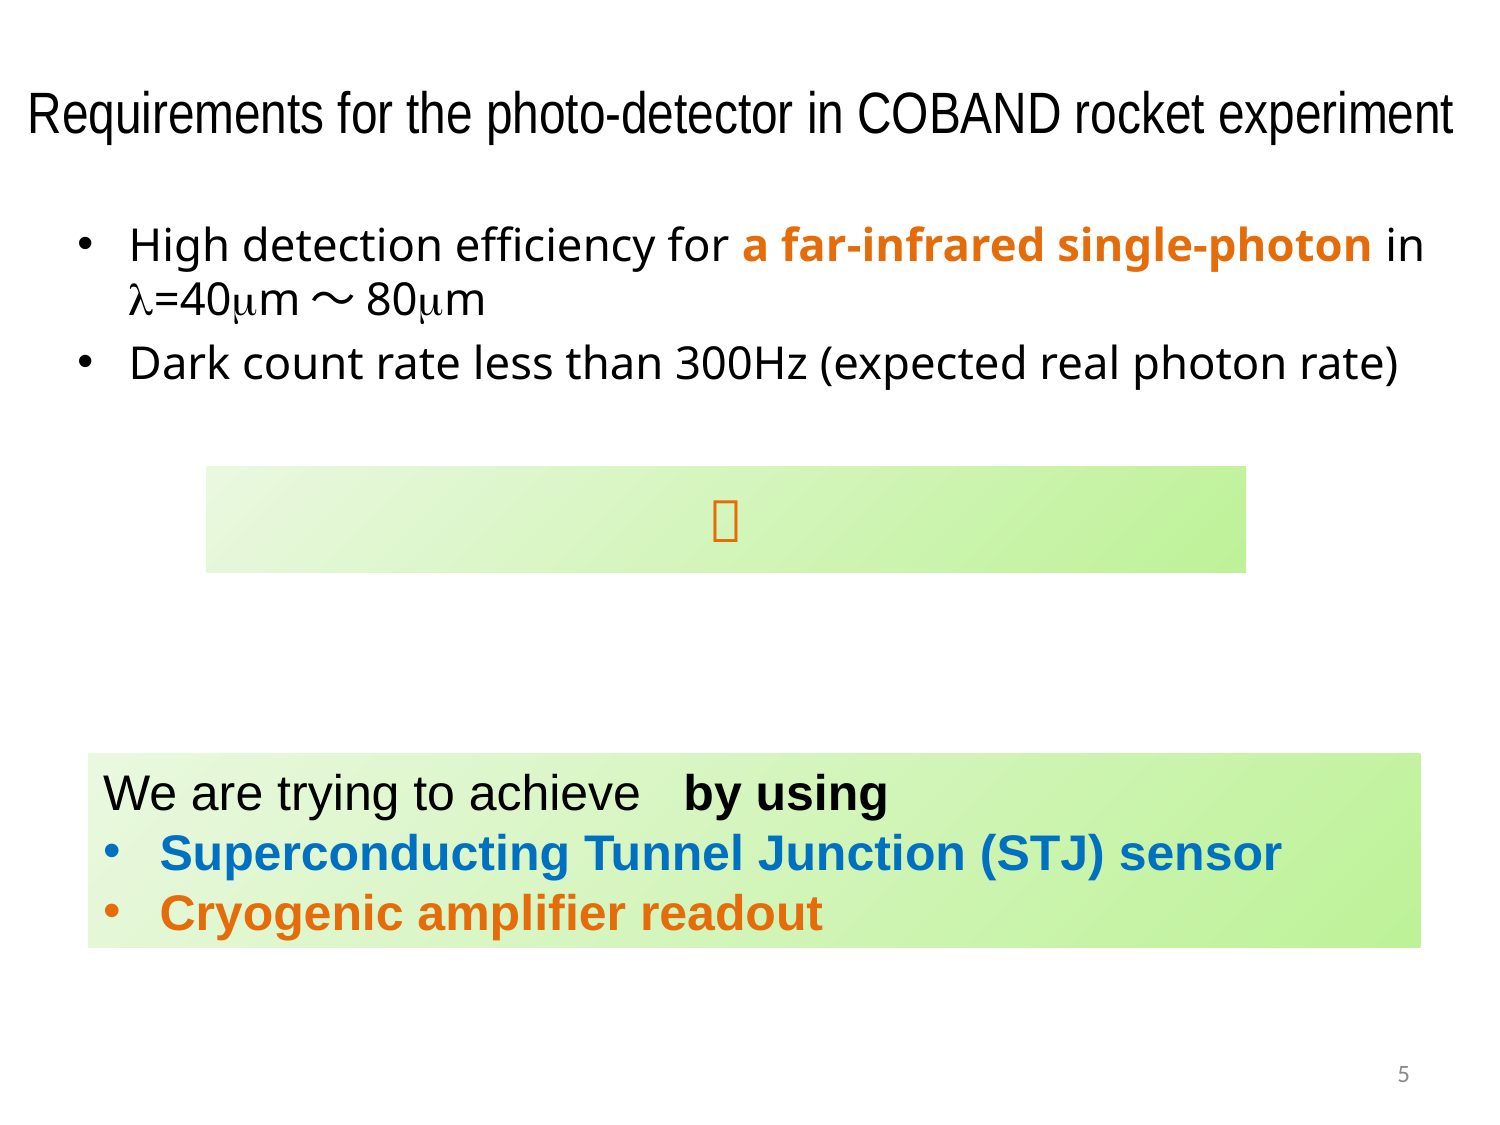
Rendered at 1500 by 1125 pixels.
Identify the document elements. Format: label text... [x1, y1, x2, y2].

slide_number 5 [1074, 1042, 1425, 1103]
list High detection efficiency for a far-infrared single-photon in =40m～80m Dark count rate less than 300Hz (expected real photon rate) [62, 208, 1483, 433]
title Requirements for the photo-detector in COBAND rocket experiment [0, 31, 1483, 189]
